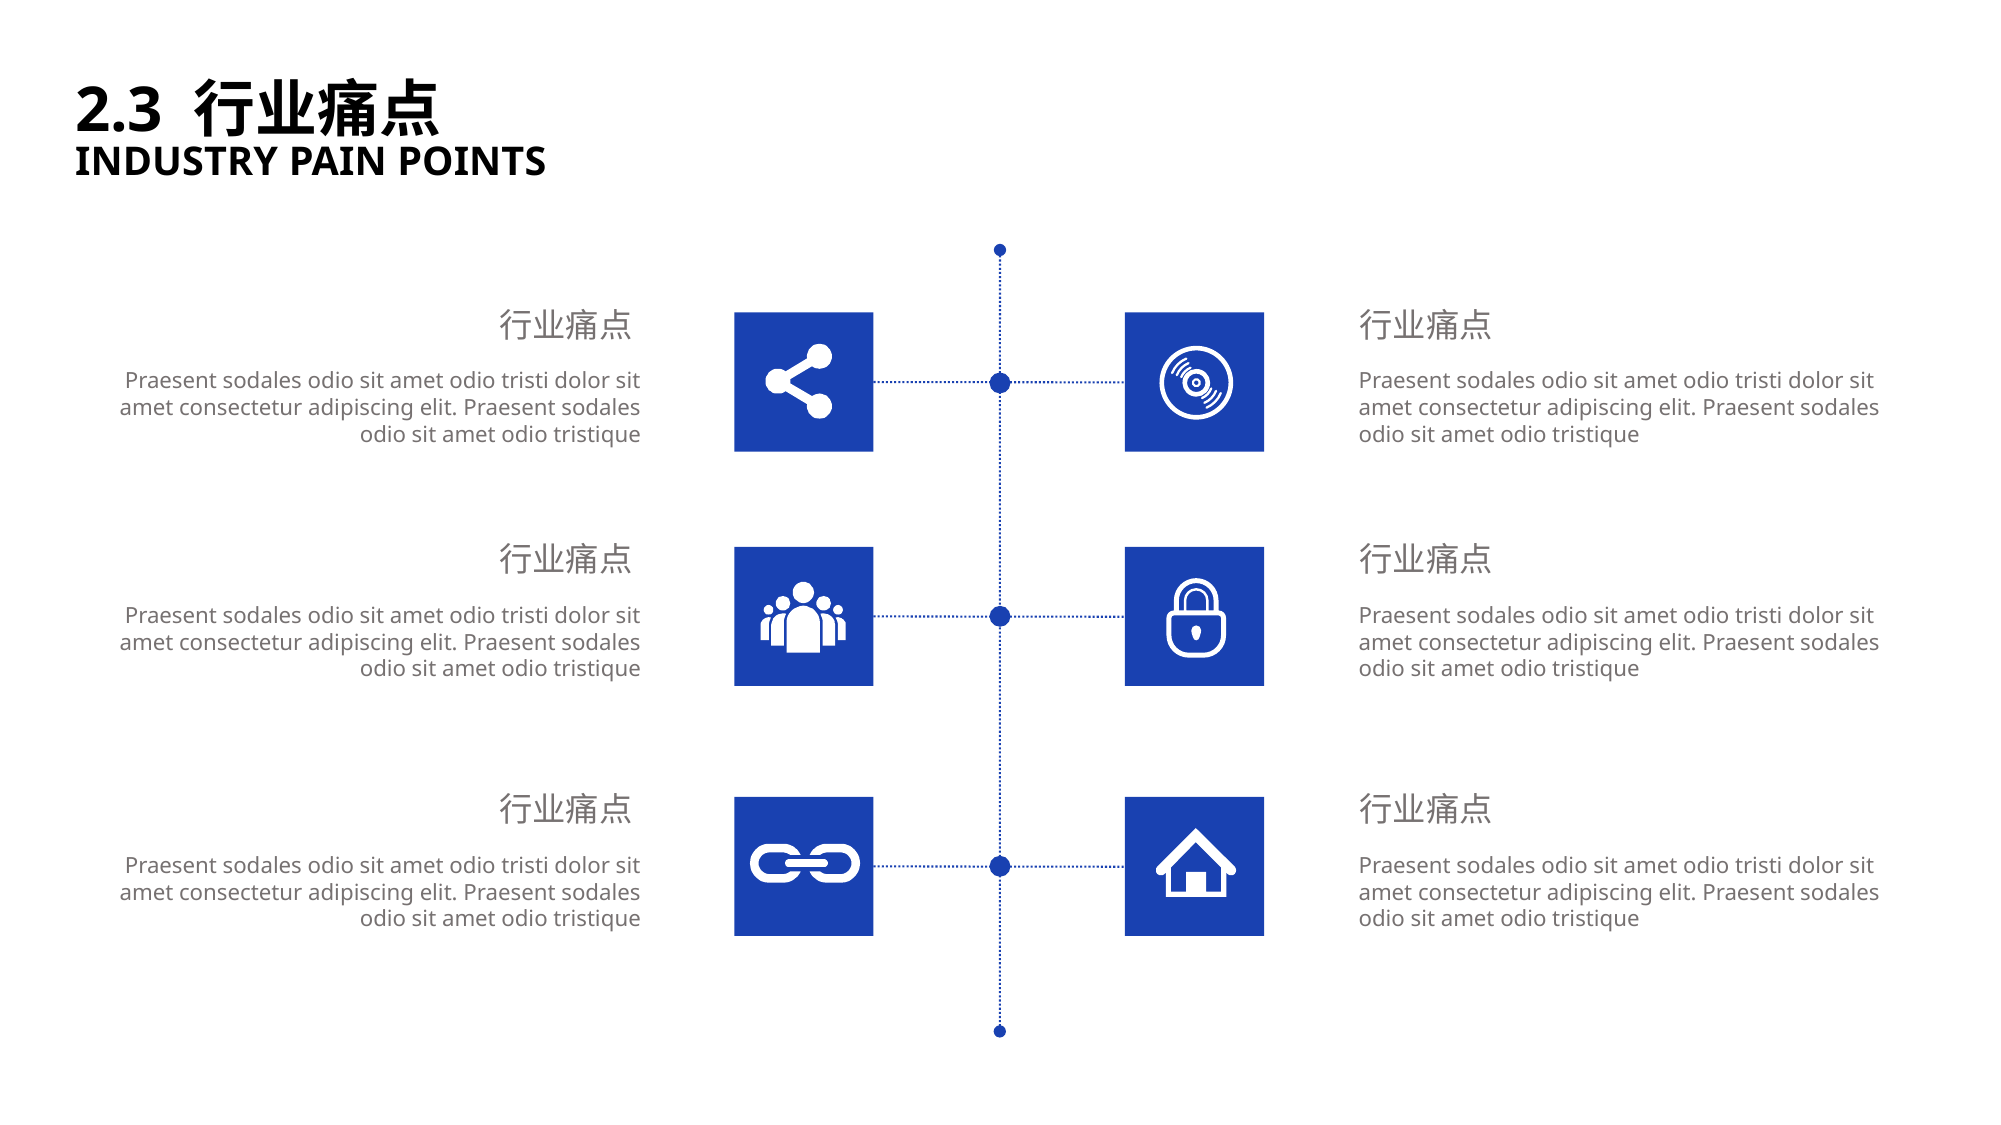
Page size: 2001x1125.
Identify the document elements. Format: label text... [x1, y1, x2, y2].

text_box 2.3 行业痛点 INDUSTRY PAIN POINTS [75, 64, 547, 191]
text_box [78, 249, 1922, 1032]
